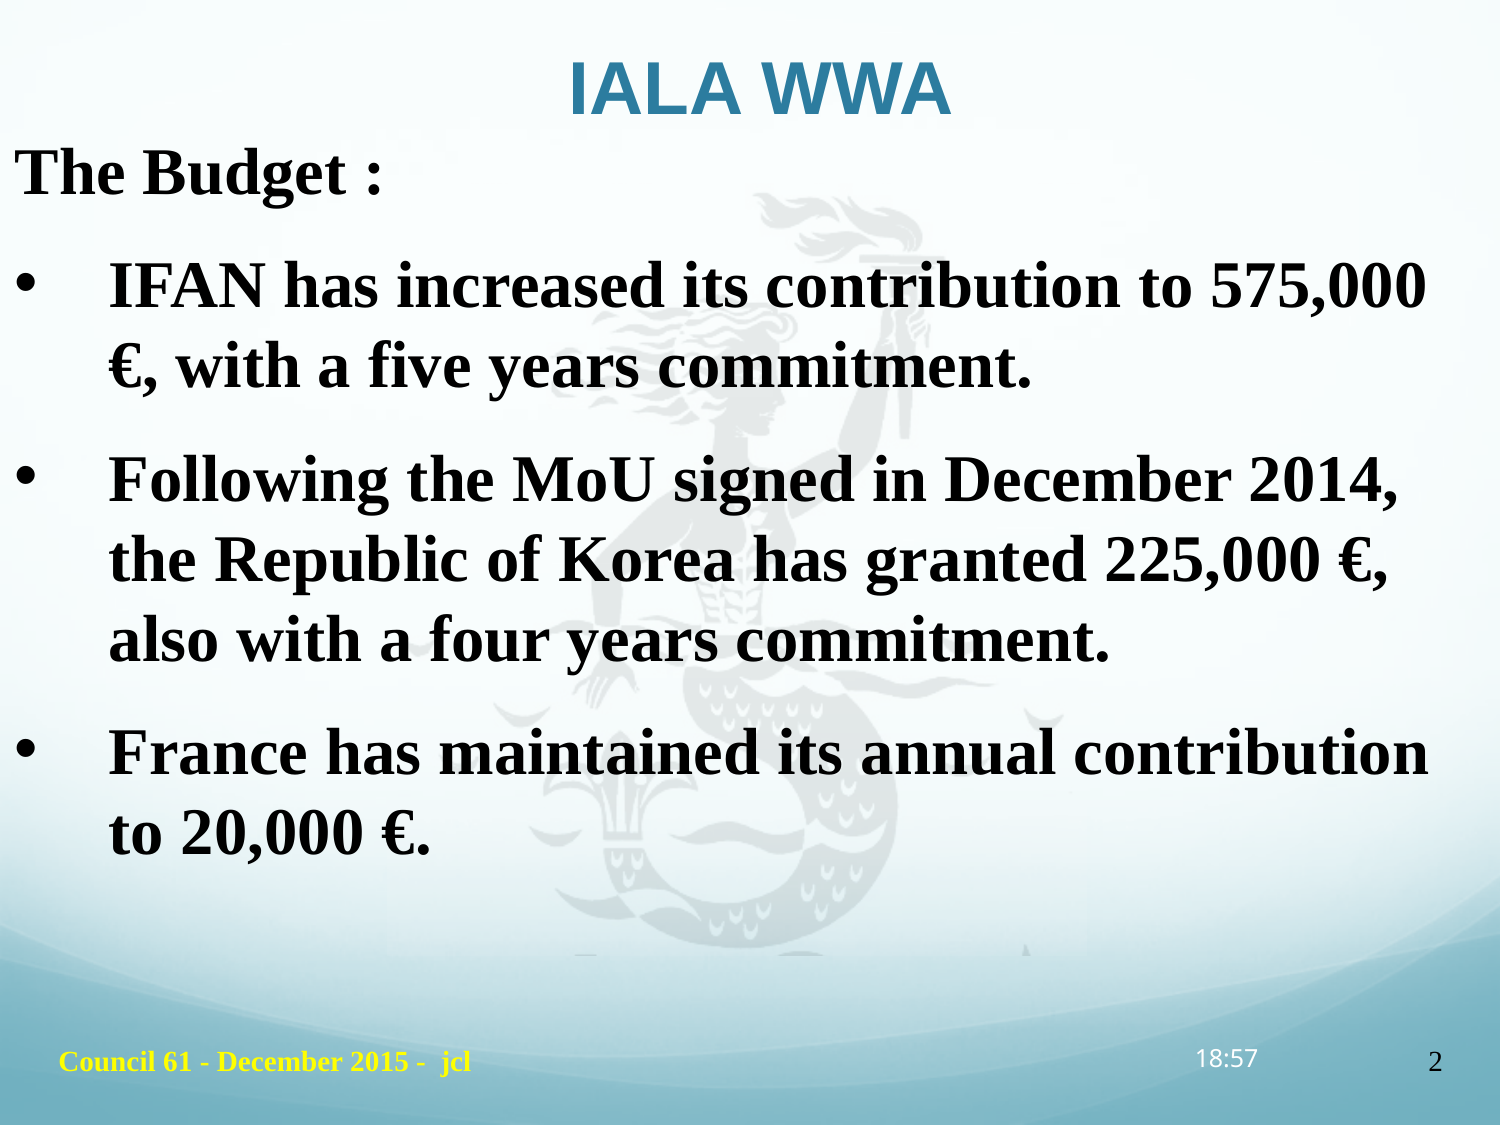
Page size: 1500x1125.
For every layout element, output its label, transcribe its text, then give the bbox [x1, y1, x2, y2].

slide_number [923, 1029, 1274, 1090]
slide_number 2 [1295, 1029, 1459, 1090]
footer Council 61 - December 2015 - jcl [43, 1029, 838, 1090]
text_box The Budget : IFAN has increased its contribution to 575,000 €, with a five years commitment. Following the MoU signed in December 2014, the Republic of Korea has granted 225,000 €, also with a four years commitment. France has maintained its annual contribution to 20,000 €. [0, 120, 1458, 1125]
title IALA WWA [43, 0, 1500, 138]
